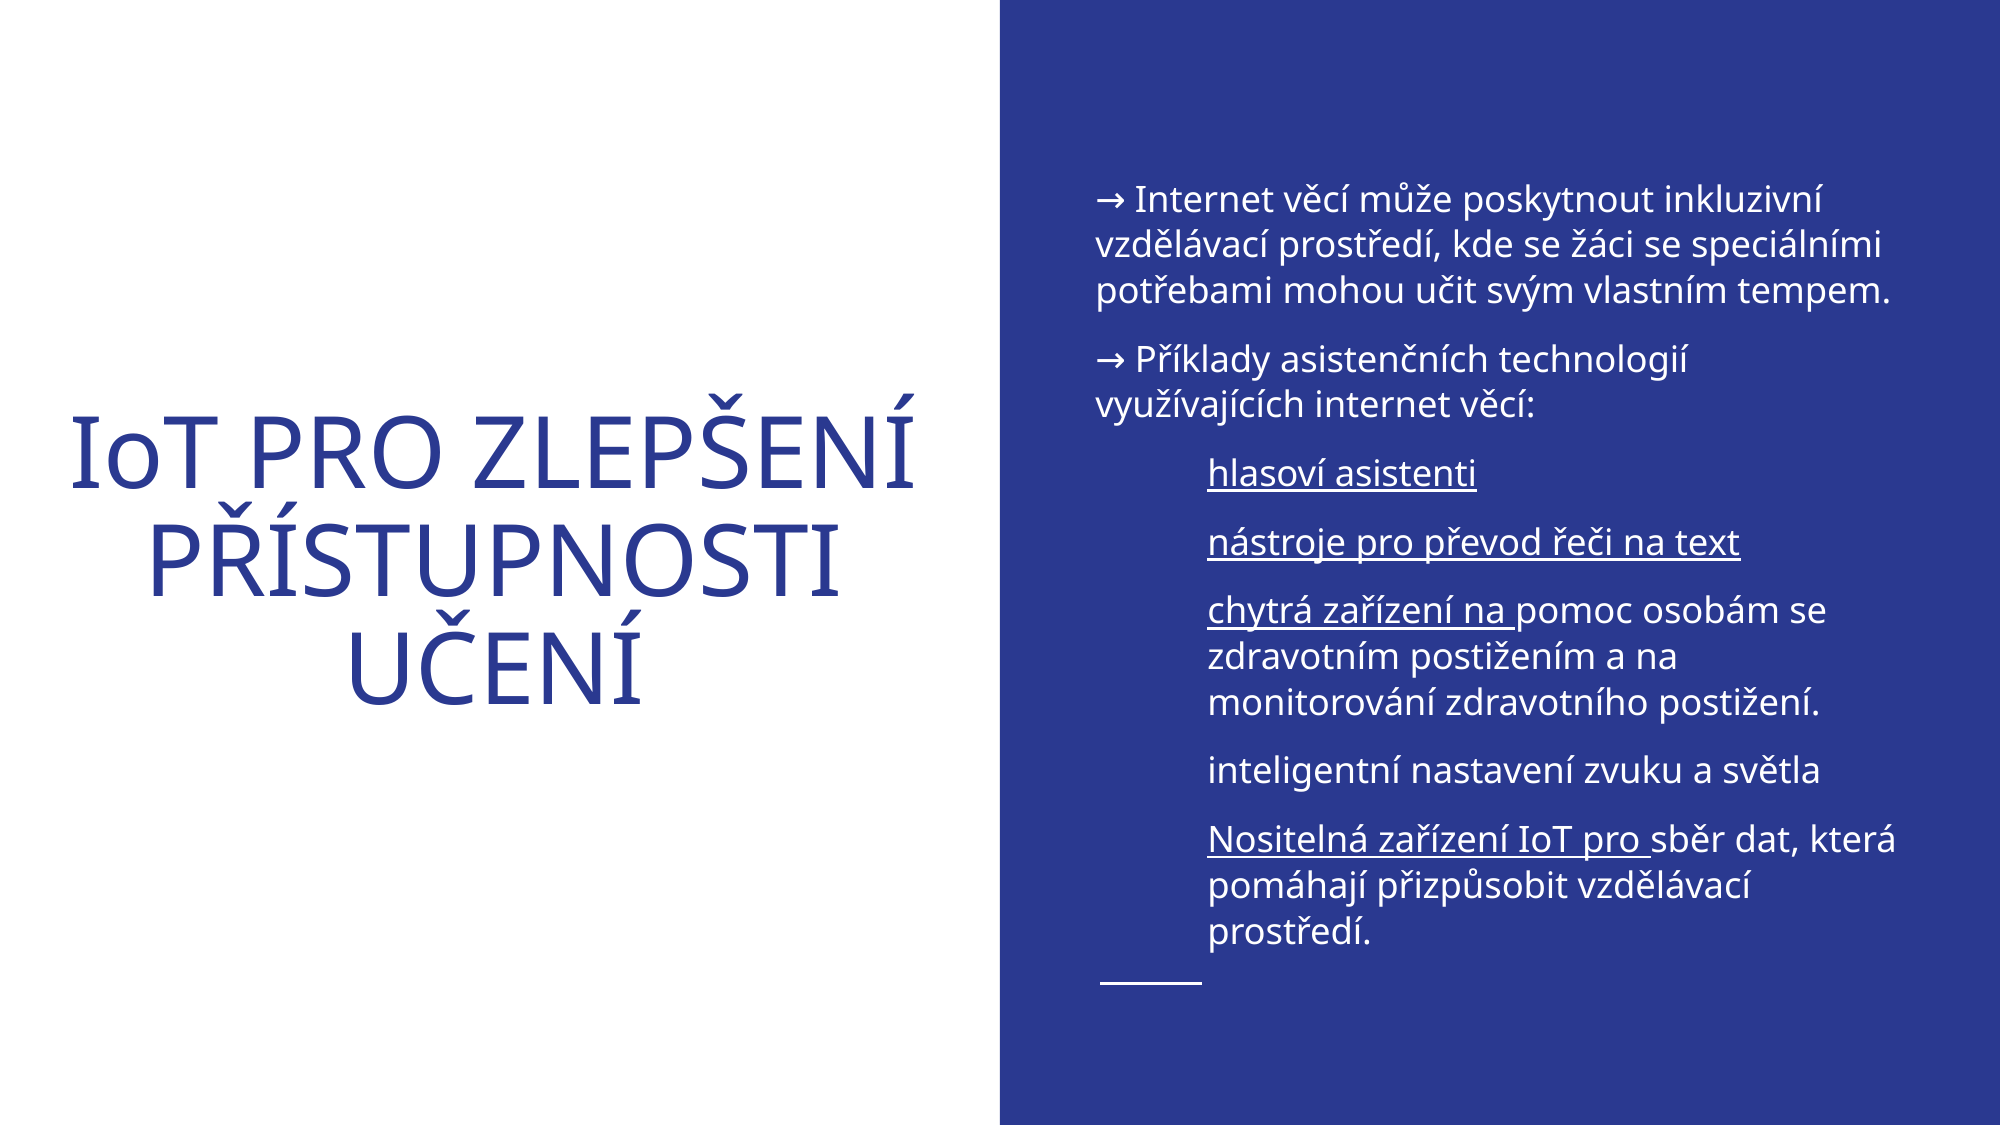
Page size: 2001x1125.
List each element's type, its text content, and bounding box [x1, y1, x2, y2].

list → Internet věcí může poskytnout inkluzivní vzdělávací prostředí, kde se žáci se speciálními potřebami mohou učit svým vlastním tempem. → Příklady asistenčních technologií využívajících internet věcí: hlasoví asistenti nástroje pro převod řeči na text chytrá zařízení na pomoc osobám se zdravotním postižením a na monitorování zdravotního postižení. inteligentní nastavení zvuku a světla Nositelná zařízení IoT pro sběr dat, která pomáhají přizpůsobit vzdělávací prostředí. [1080, 158, 1920, 967]
title IoT PRO ZLEPŠENÍ PŘÍSTUPNOSTI UČENÍ [51, 391, 937, 734]
